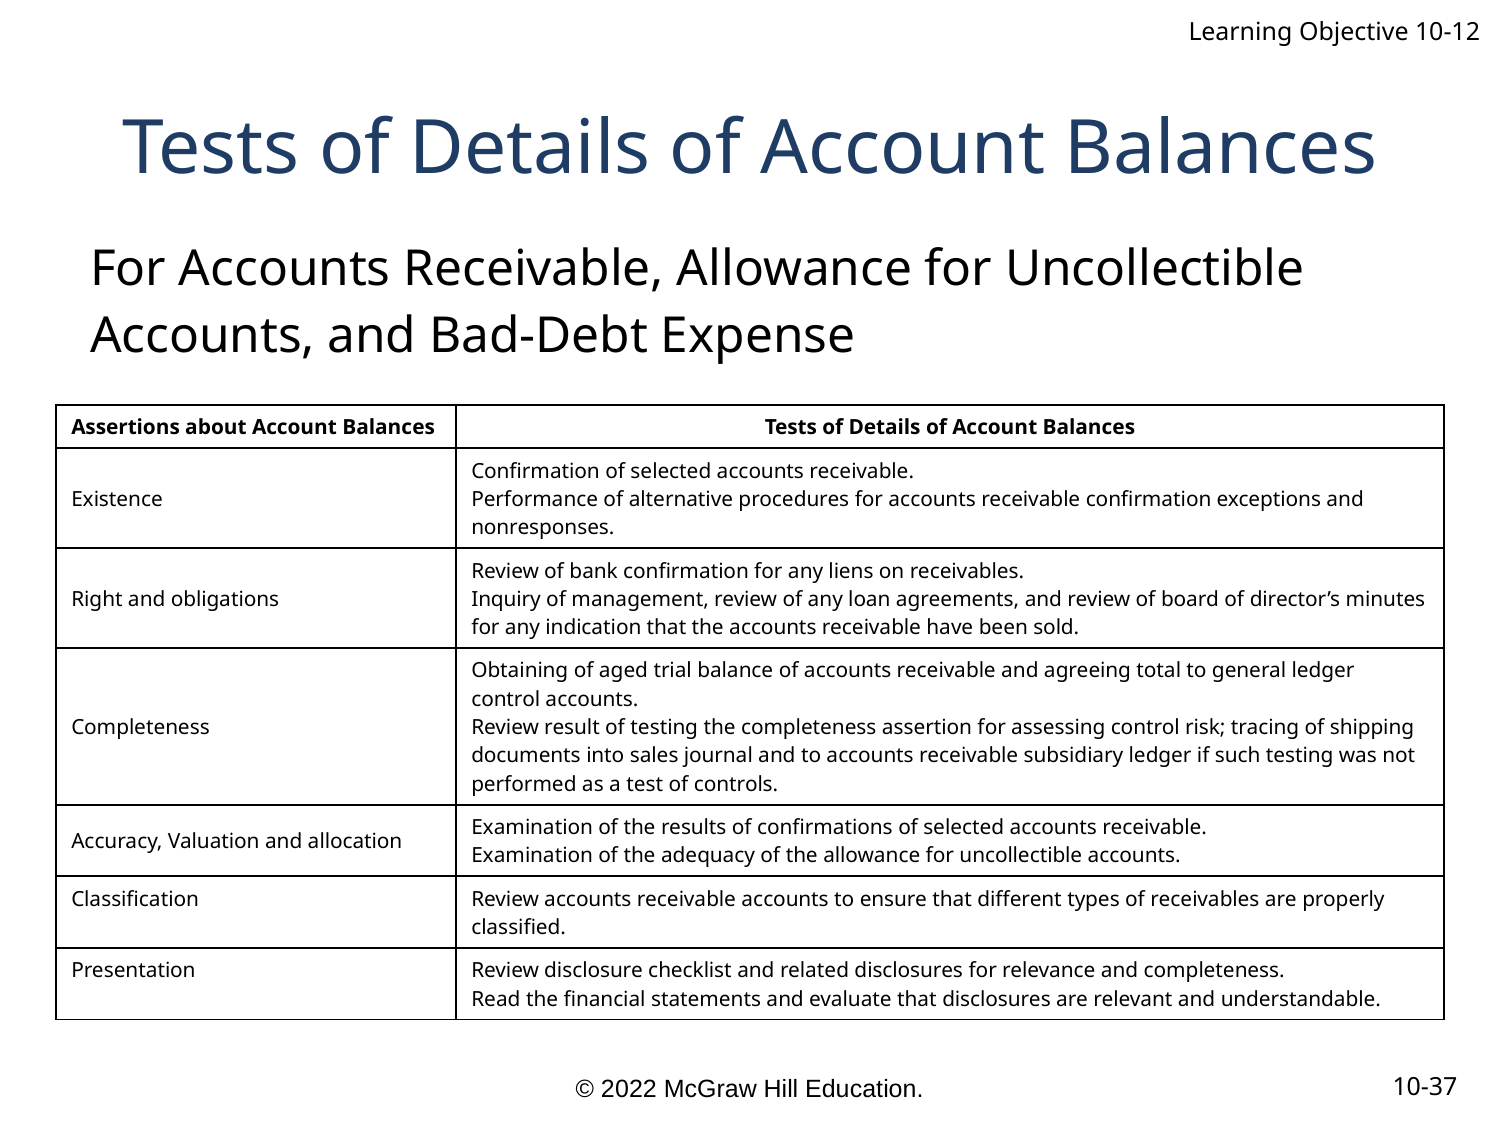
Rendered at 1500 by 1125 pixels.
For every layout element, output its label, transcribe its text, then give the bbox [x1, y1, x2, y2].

list For Accounts Receivable, Allowance for Uncollectible Accounts, and Bad-Debt Expense [75, 224, 1425, 375]
table_cell Classification [57, 877, 455, 947]
table_cell Review disclosure checklist and related disclosures for relevance and completeness. Read the financial statements and evaluate that disclosures are relevant and understandable. [457, 949, 1443, 1019]
table_cell Accuracy, Valuation and allocation [57, 806, 455, 875]
table_cell Completeness [57, 649, 455, 804]
list Learning Objective 10-12 [908, 1, 1496, 60]
table_cell Confirmation of selected accounts receivable. Performance of alternative procedures for accounts receivable confirmation exceptions and nonresponses. [457, 449, 1443, 547]
table_cell Review accounts receivable accounts to ensure that different types of receivables are properly classified. [457, 877, 1443, 947]
table_cell Presentation [57, 949, 455, 1019]
table_cell Right and obligations [57, 549, 455, 647]
table_header Tests of Details of Account Balances [457, 406, 1443, 447]
table_header Assertions about Account Balances [57, 406, 455, 447]
table_cell Review of bank confirmation for any liens on receivables. Inquiry of management, review of any loan agreements, and review of board of director’s minutes for any indication that the accounts receivable have been sold. [457, 549, 1443, 647]
table_cell Obtaining of aged trial balance of accounts receivable and agreeing total to general ledger control accounts. Review result of testing the completeness assertion for assessing control risk; tracing of shipping documents into sales journal and to accounts receivable subsidiary ledger if such testing was not performed as a test of controls. [457, 649, 1443, 804]
table_cell Examination of the results of confirmations of selected accounts receivable. Examination of the adequacy of the allowance for uncollectible accounts. [457, 806, 1443, 875]
table_cell Existence [57, 449, 455, 547]
title Tests of Details of Account Balances [75, 50, 1425, 224]
